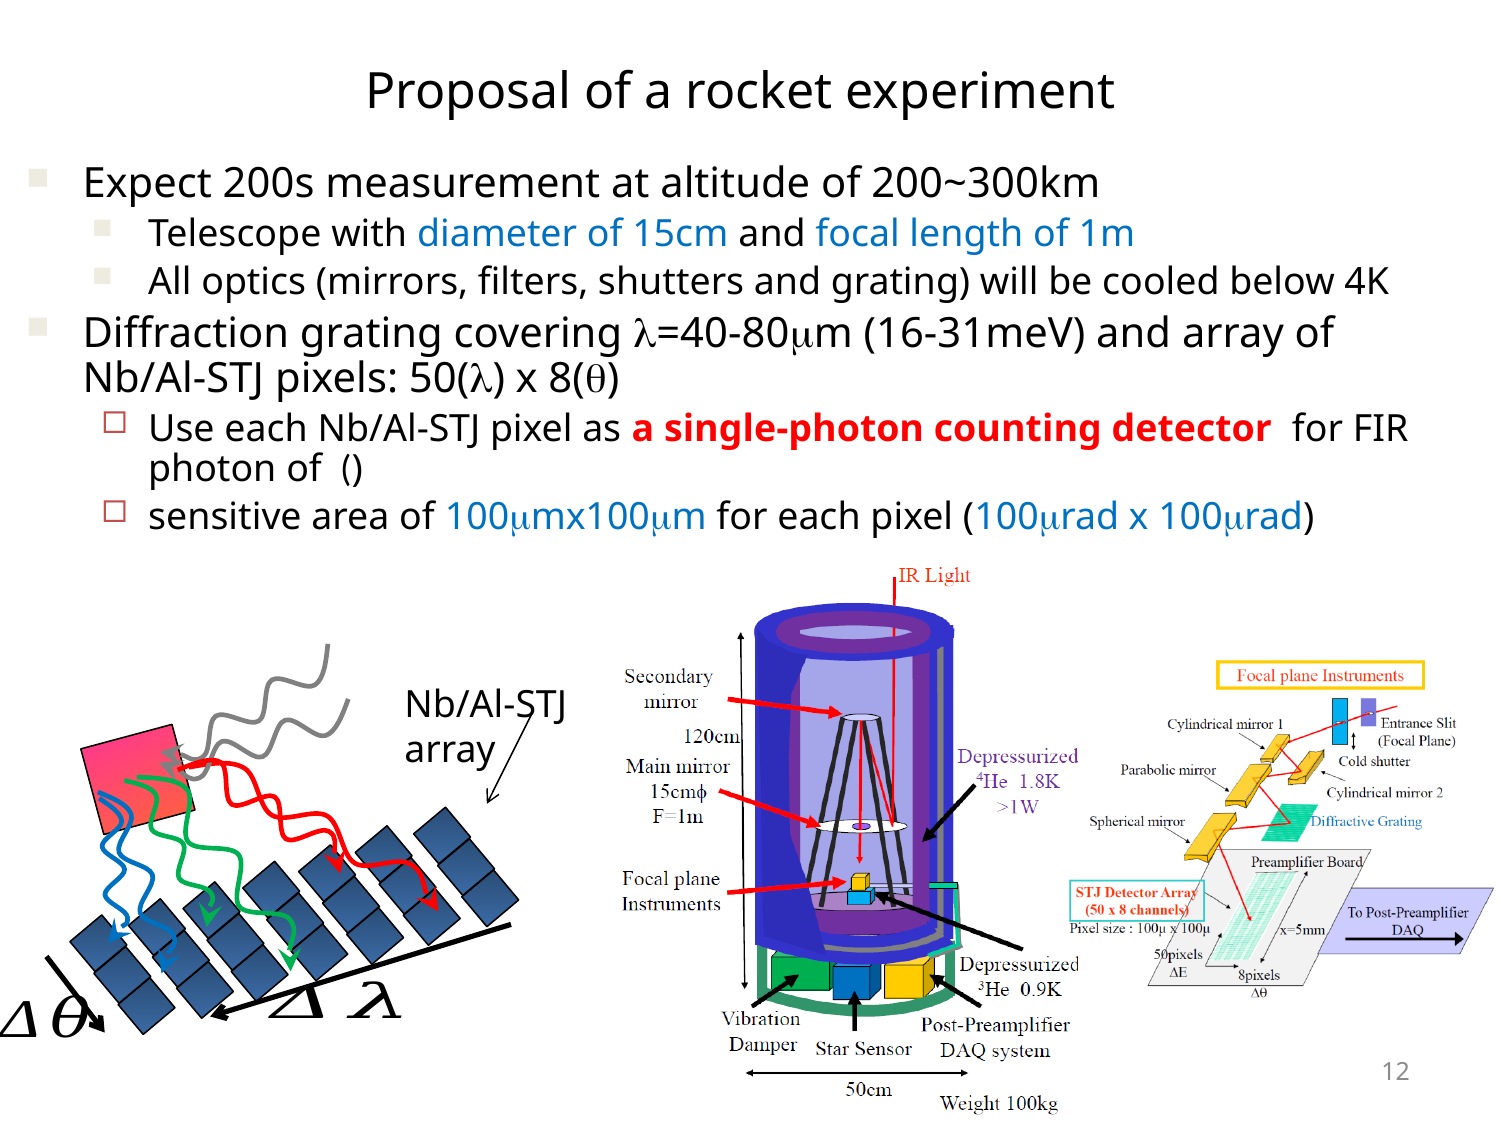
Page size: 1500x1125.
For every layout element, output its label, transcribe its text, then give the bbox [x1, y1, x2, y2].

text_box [0, 672, 608, 1051]
text_box Proposal of a rocket experiment [12, 21, 1482, 157]
picture [613, 556, 1500, 1116]
slide_number 12 [1082, 1042, 1425, 1103]
